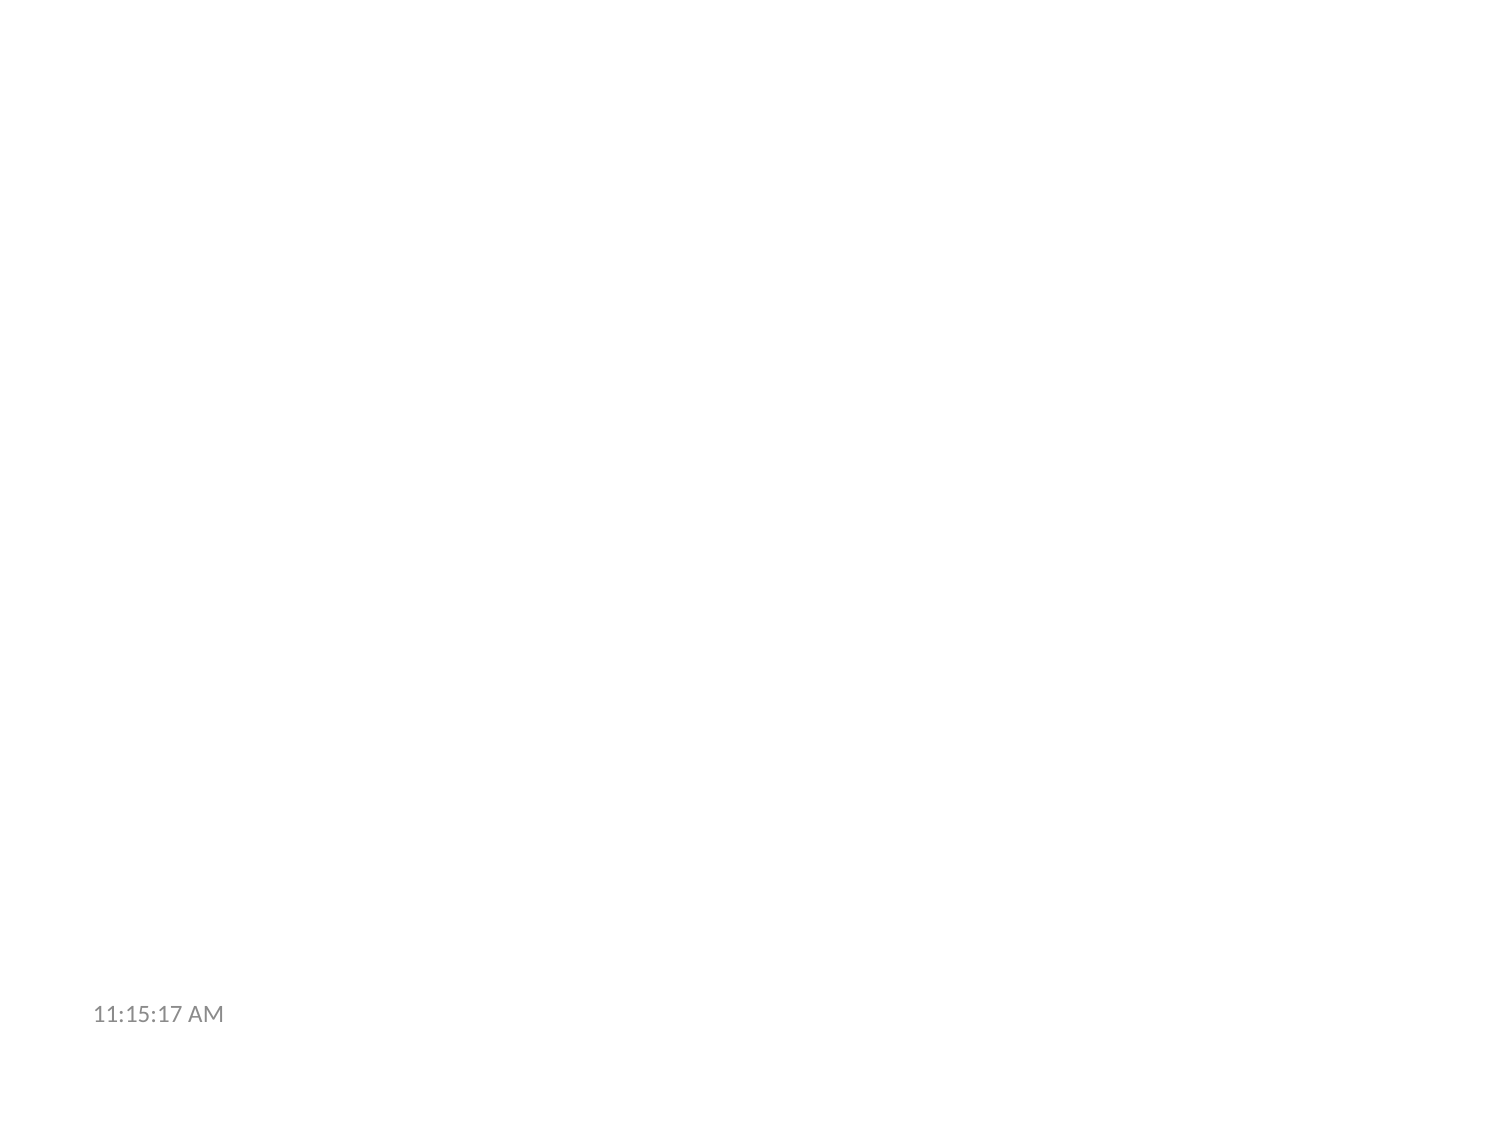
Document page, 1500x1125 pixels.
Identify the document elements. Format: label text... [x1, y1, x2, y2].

text_box 3:35:09 PM [77, 982, 428, 1043]
